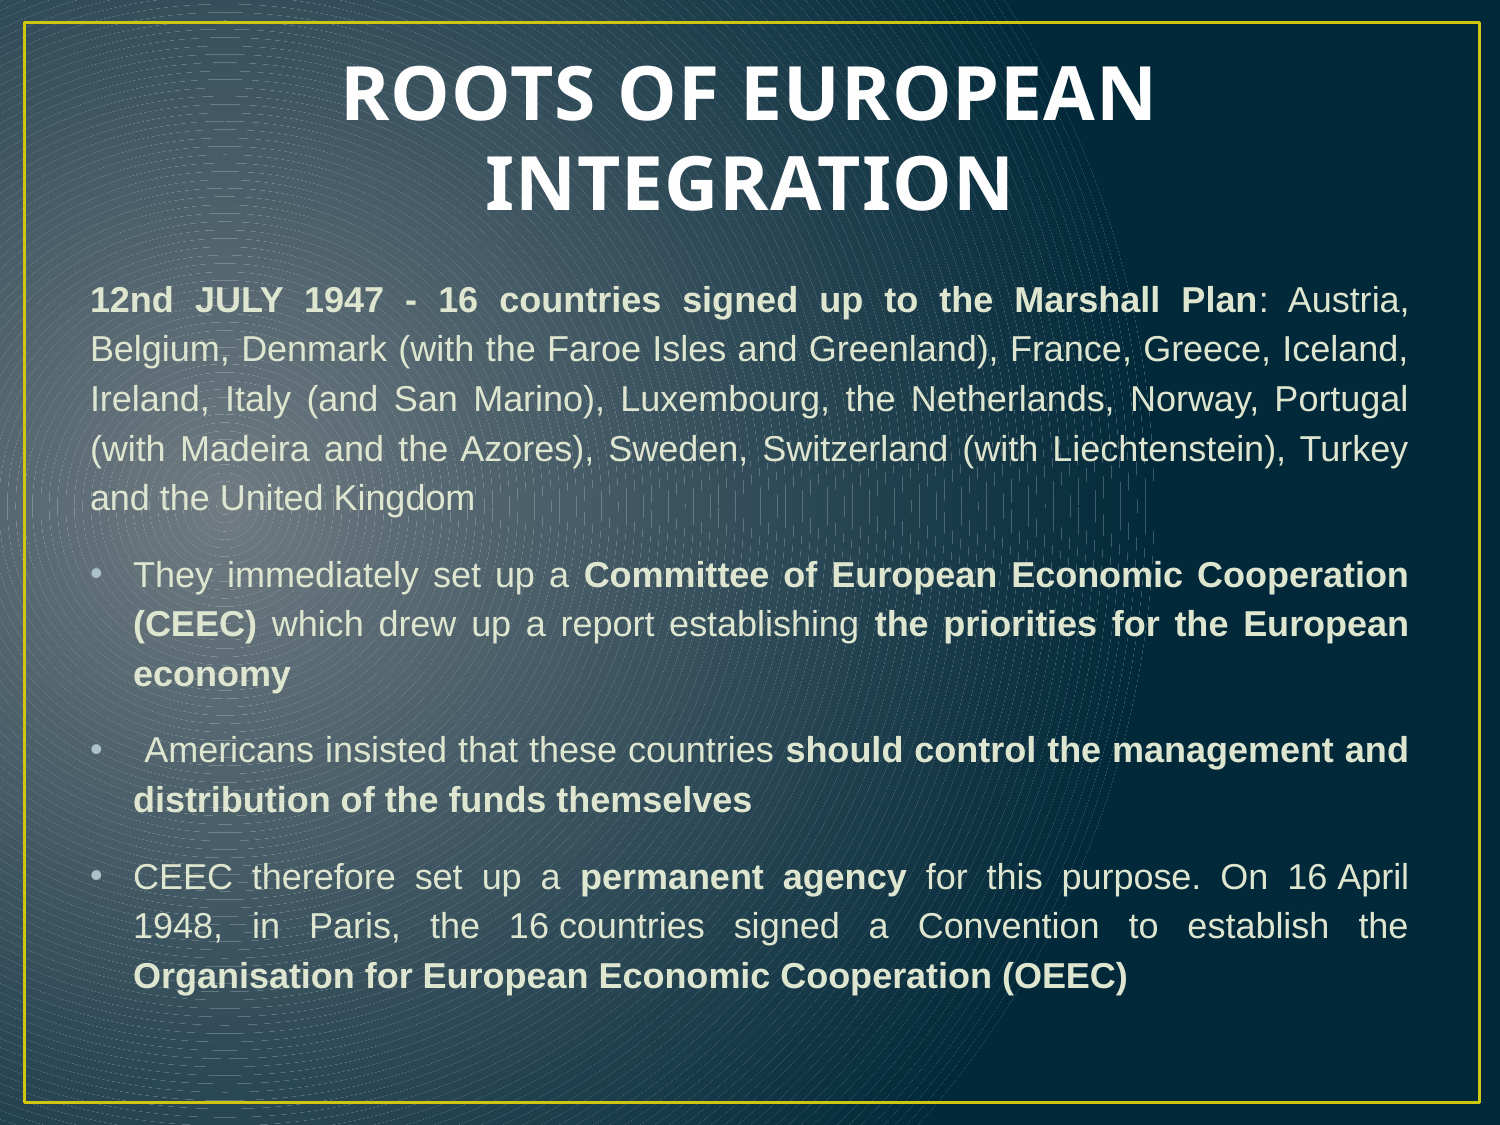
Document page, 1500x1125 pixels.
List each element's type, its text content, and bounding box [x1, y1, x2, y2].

list 12nd JULY 1947 - 16 countries signed up to the Marshall Plan: Austria, Belgium, Denmark (with the Faroe Isles and Greenland), France, Greece, Iceland, Ireland, Italy (and San Marino), Luxembourg, the Netherlands, Norway, Portugal (with Madeira and the Azores), Sweden, Switzerland (with Liechtenstein), Turkey and the United Kingdom They immediately set up a Committee of European Economic Cooperation (CEEC) which drew up a report establishing the priorities for the European economy Americans insisted that these countries should control the management and distribution of the funds themselves CEEC therefore set up a permanent agency for this purpose. On 16 April 1948, in Paris, the 16 countries signed a Convention to establish the Organisation for European Economic Cooperation (OEEC) [75, 262, 1425, 1005]
title ROOTS OF EUROPEAN INTEGRATION [75, 45, 1425, 233]
